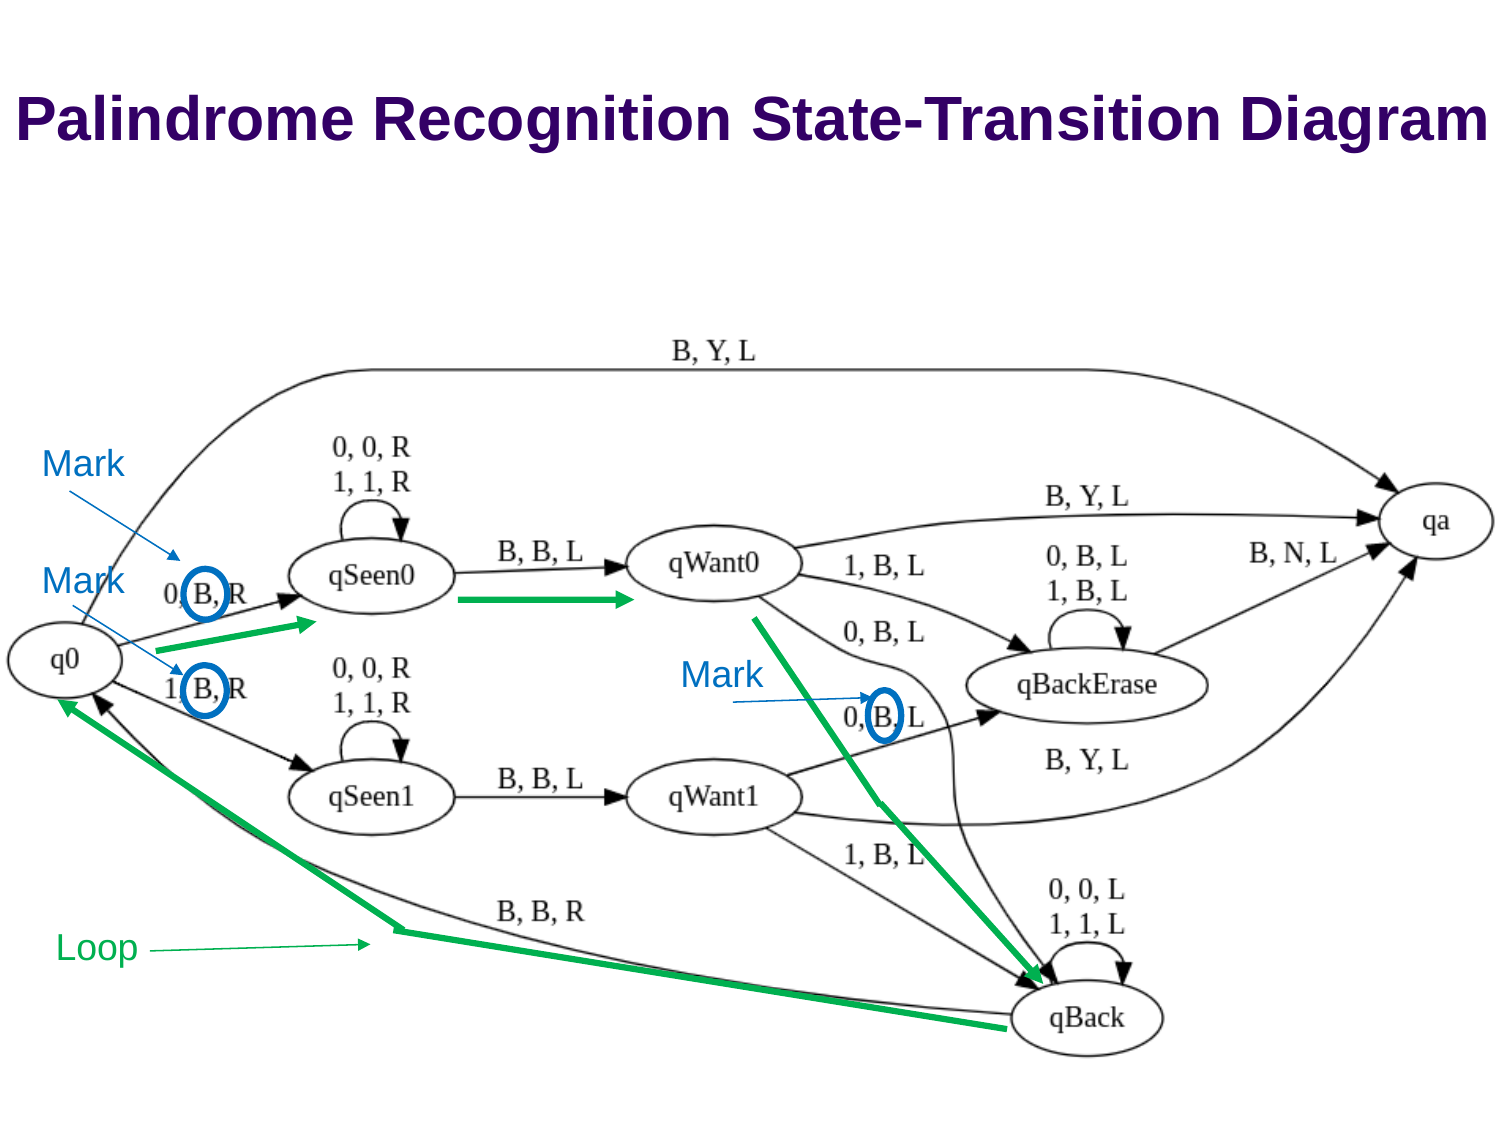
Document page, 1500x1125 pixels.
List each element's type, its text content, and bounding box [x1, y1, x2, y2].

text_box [732, 697, 873, 704]
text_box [57, 699, 404, 931]
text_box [69, 490, 181, 562]
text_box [753, 617, 881, 806]
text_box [188, 621, 317, 652]
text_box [72, 605, 184, 676]
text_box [149, 944, 371, 952]
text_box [393, 929, 1008, 1030]
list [0, 326, 1500, 1065]
title Palindrome Recognition State-Transition Diagram [0, 19, 1500, 162]
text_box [880, 802, 1044, 985]
